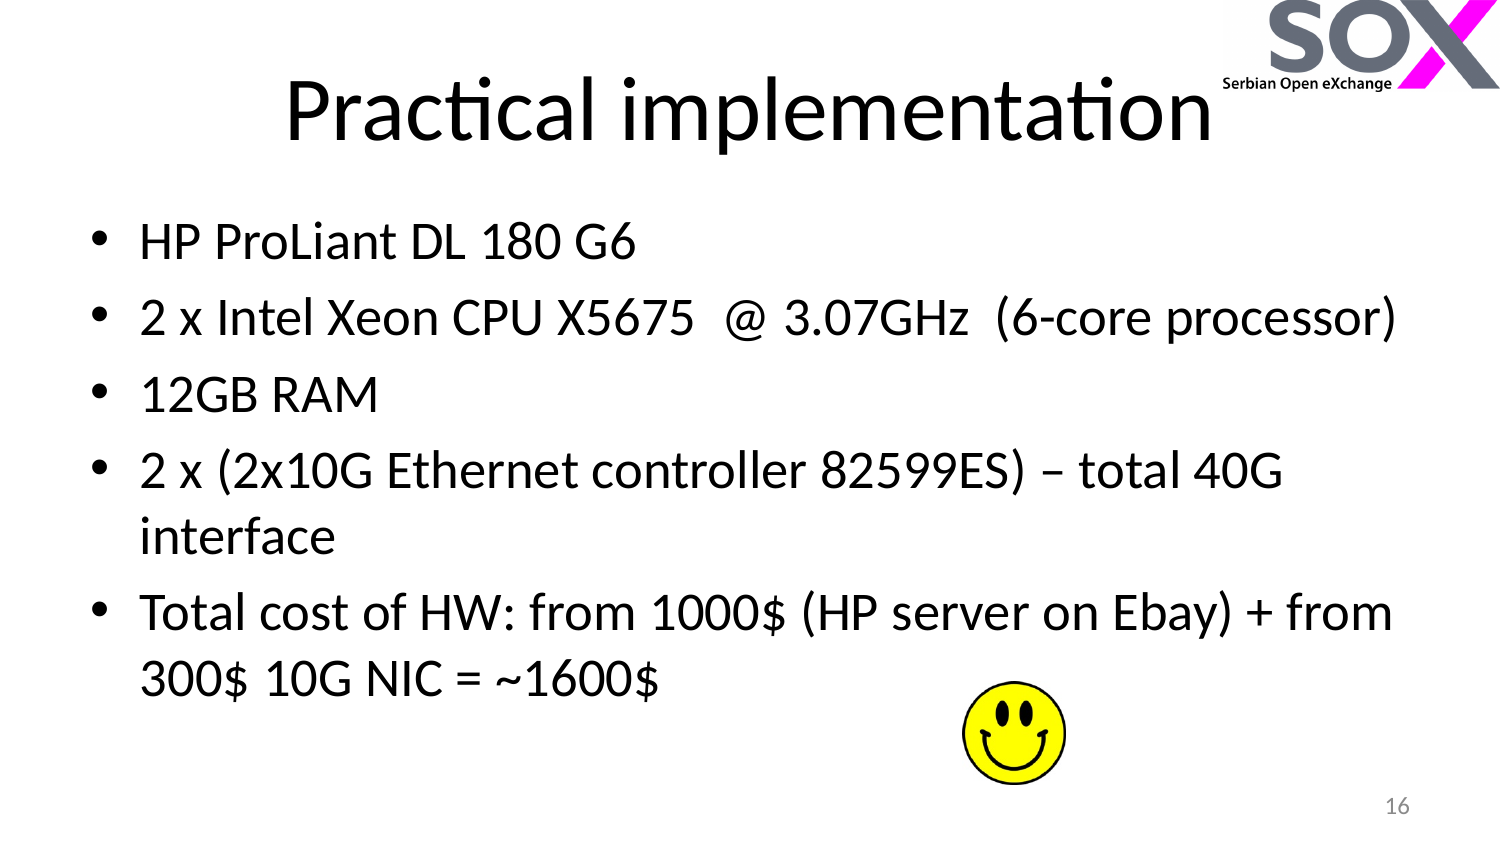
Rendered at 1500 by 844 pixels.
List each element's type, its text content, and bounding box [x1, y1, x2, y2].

slide_number 16 [1074, 782, 1425, 827]
picture [1223, 0, 1500, 92]
picture [962, 681, 1066, 785]
list HP ProLiant DL 180 G6 2 x Intel Xeon CPU X5675 @ 3.07GHz (6-core processor) 12GB RAM 2 x (2x10G Ethernet controller 82599ES) – total 40G interface Total cost of HW: from 1000$ (HP server on Ebay) + from 300$ 10G NIC = ~1600$ [75, 196, 1425, 754]
title Practical implementation [75, 33, 1425, 175]
